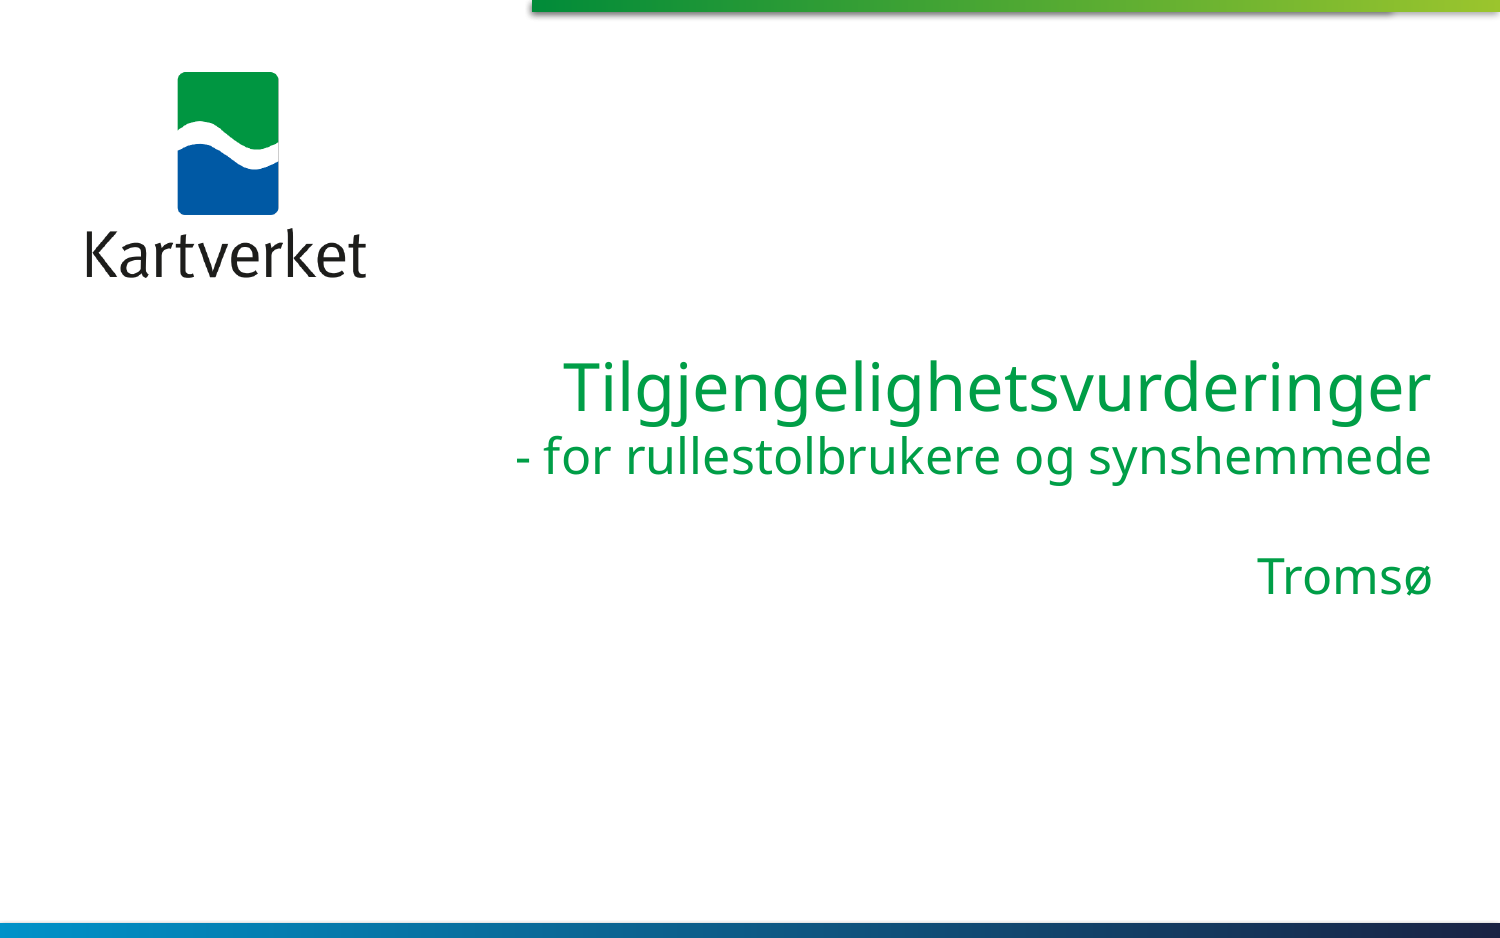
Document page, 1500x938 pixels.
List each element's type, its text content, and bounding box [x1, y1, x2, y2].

text_box Tilgjengelighetsvurderinger - for rullestolbrukere og synshemmede Tromsø [66, 337, 1449, 613]
